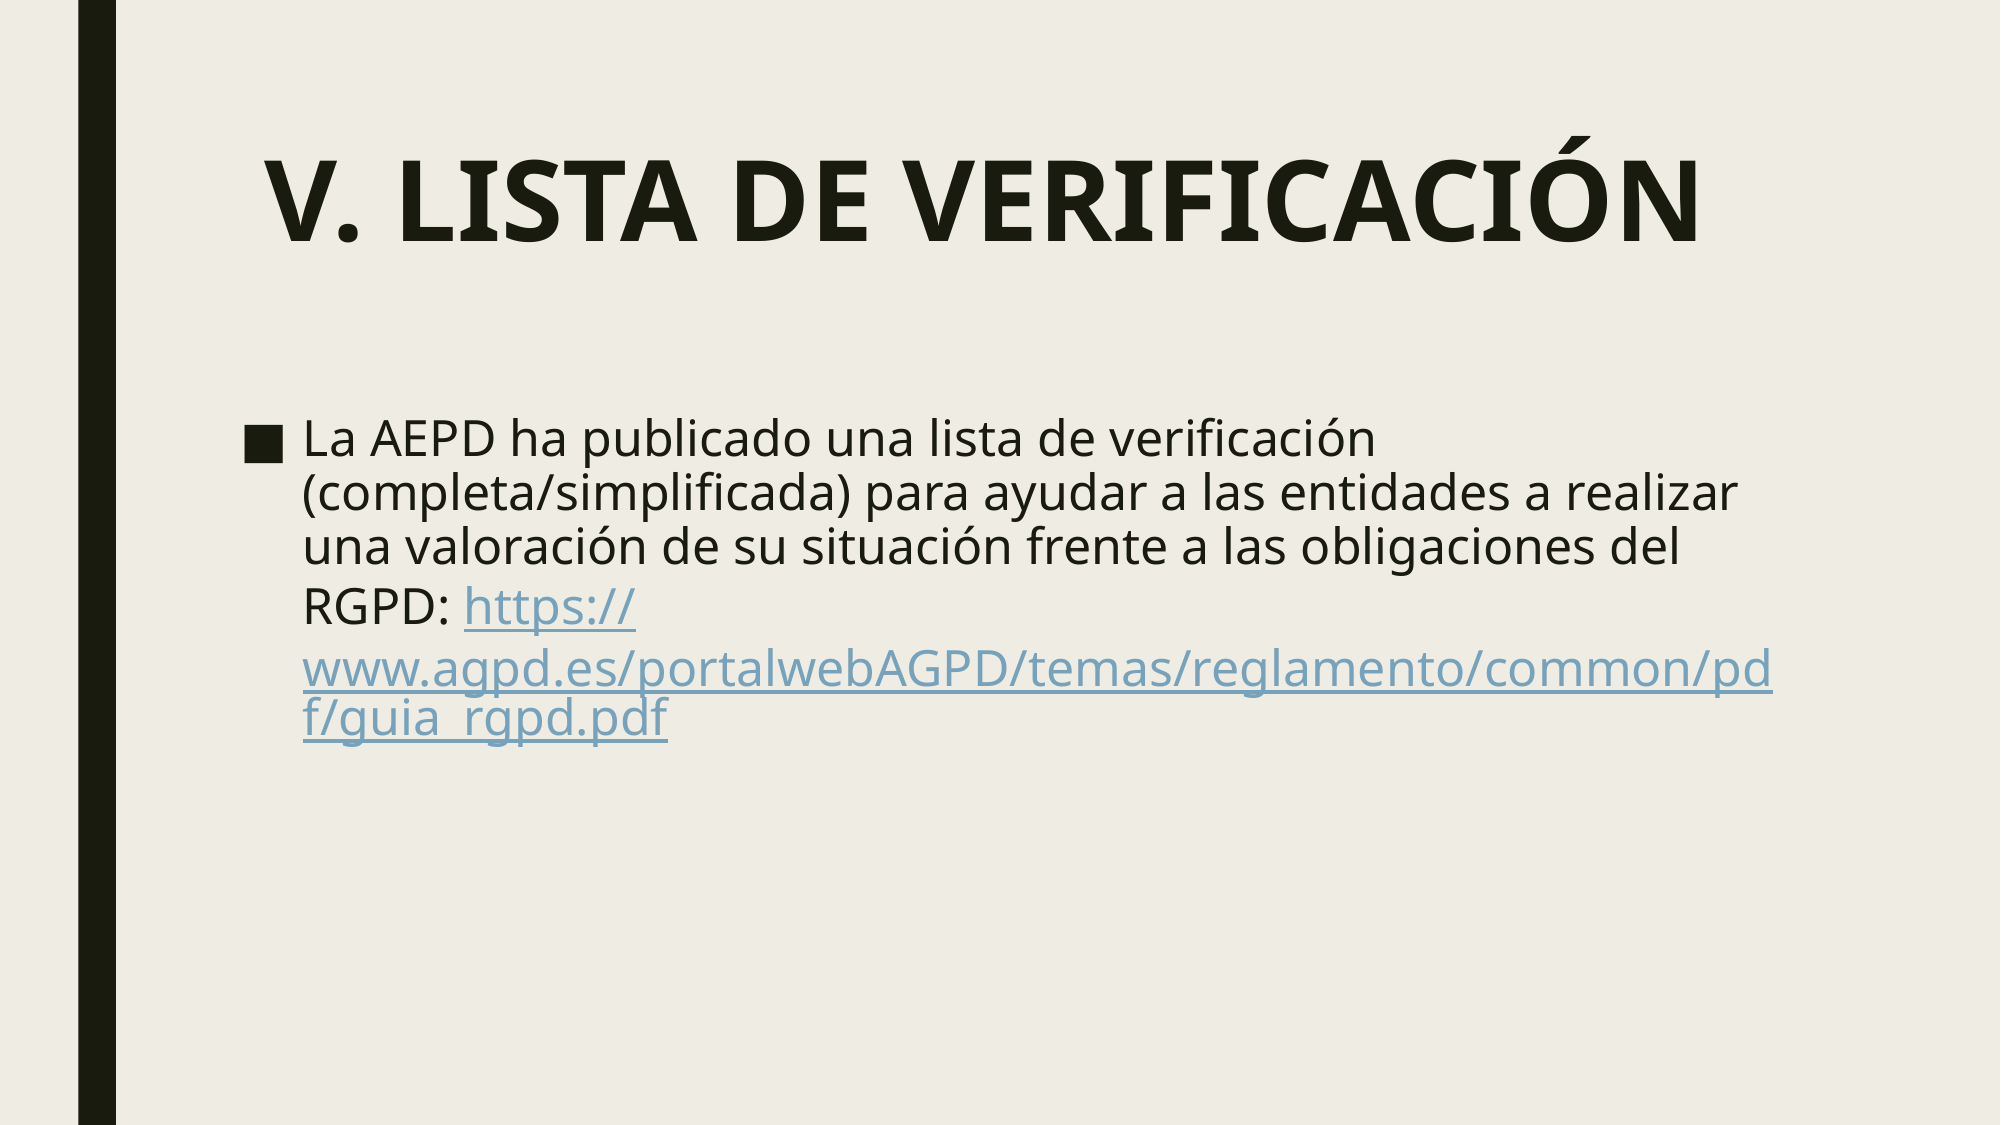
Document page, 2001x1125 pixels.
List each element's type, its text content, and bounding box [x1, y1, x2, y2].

title [225, 112, 1800, 357]
list La AEPD ha publicado una lista de verificación (completa/simplificada) para ayudar a las entidades a realizar una valoración de su situación frente a las obligaciones del RGPD: https://www.agpd.es/portalwebAGPD/temas/reglamento/common/pdf/guia_rgpd.pdf [225, 406, 1800, 994]
text_box V. LISTA DE VERIFICACIÓN [249, 137, 1825, 382]
